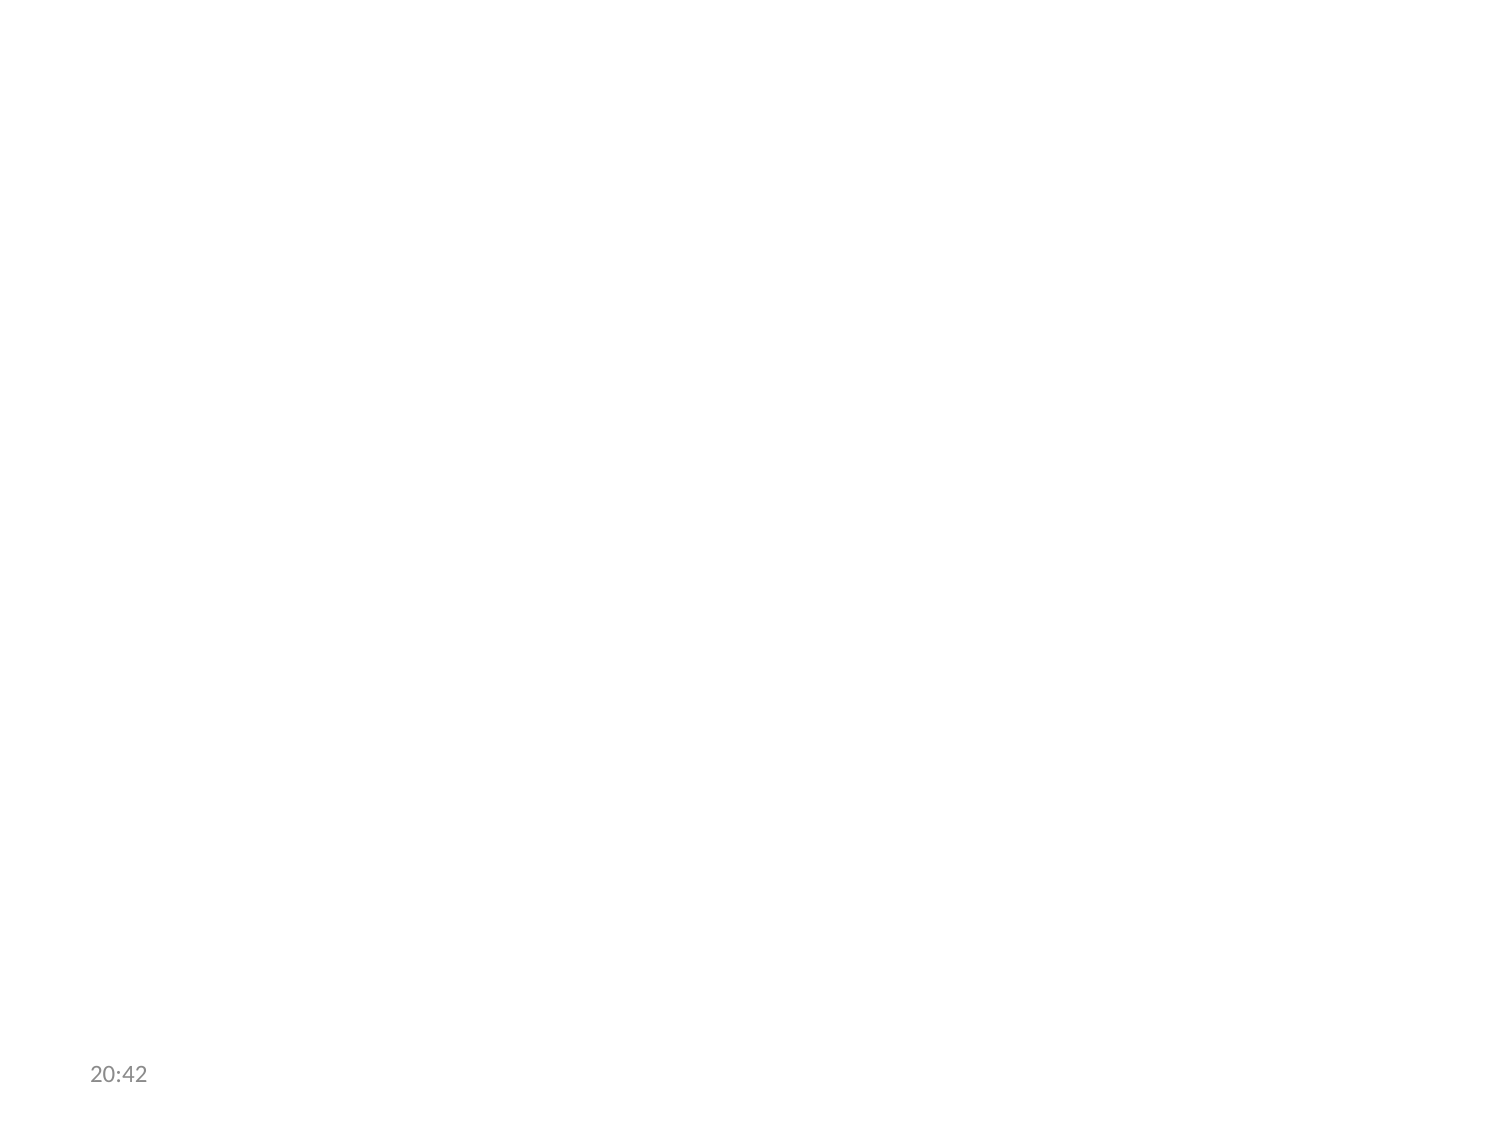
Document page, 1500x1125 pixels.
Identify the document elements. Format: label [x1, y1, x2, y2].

slide_number [75, 1042, 425, 1103]
